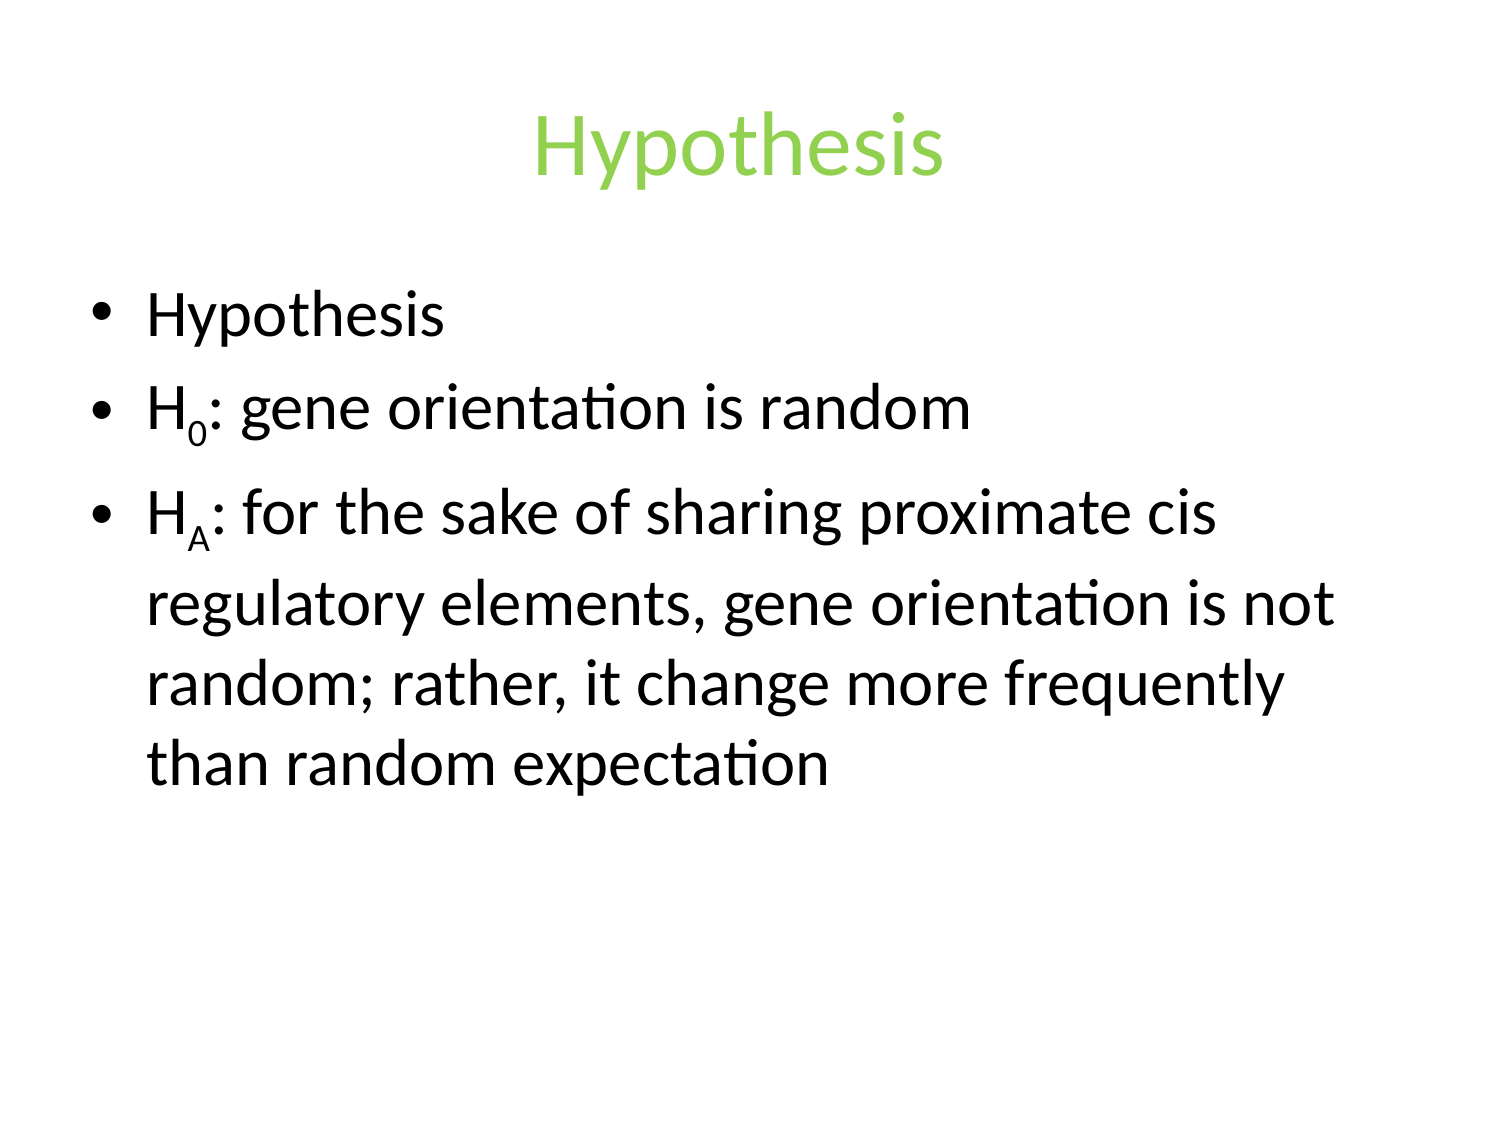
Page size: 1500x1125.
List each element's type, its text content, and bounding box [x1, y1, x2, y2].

title Hypothesis [75, 45, 1425, 233]
list Hypothesis H0: gene orientation is random HA: for the sake of sharing proximate cis regulatory elements, gene orientation is not random; rather, it change more frequently than random expectation [75, 262, 1425, 1005]
